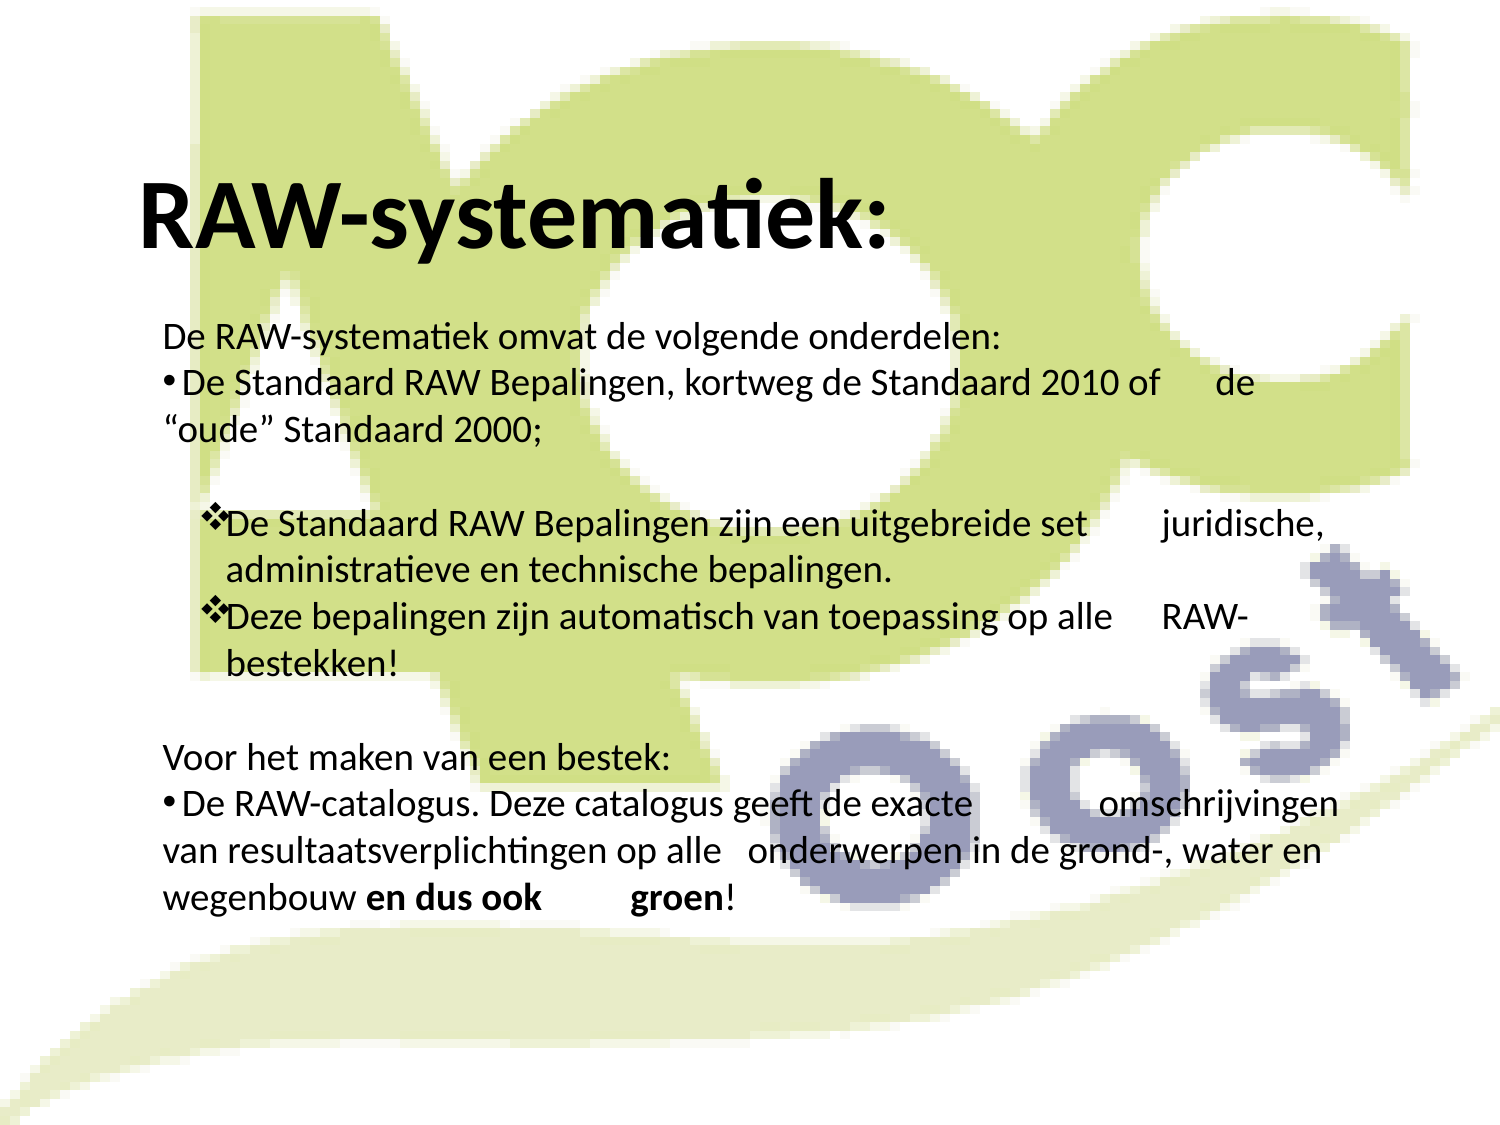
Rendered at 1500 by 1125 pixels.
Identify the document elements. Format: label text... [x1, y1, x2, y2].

text_box De RAW-systematiek omvat de volgende onderdelen: De Standaard RAW Bepalingen, kortweg de Standaard 2010 of de “oude” Standaard 2000; De Standaard RAW Bepalingen zijn een uitgebreide set juridische, administratieve en technische bepalingen. Deze bepalingen zijn automatisch van toepassing op alle RAW-bestekken! Voor het maken van een bestek: De RAW-catalogus. Deze catalogus geeft de exacte omschrijvingen van resultaatsverplichtingen op alle onderwerpen in de grond-, water en wegenbouw en dus ook groen! [147, 302, 1400, 941]
title RAW-systematiek: [123, 125, 1282, 291]
